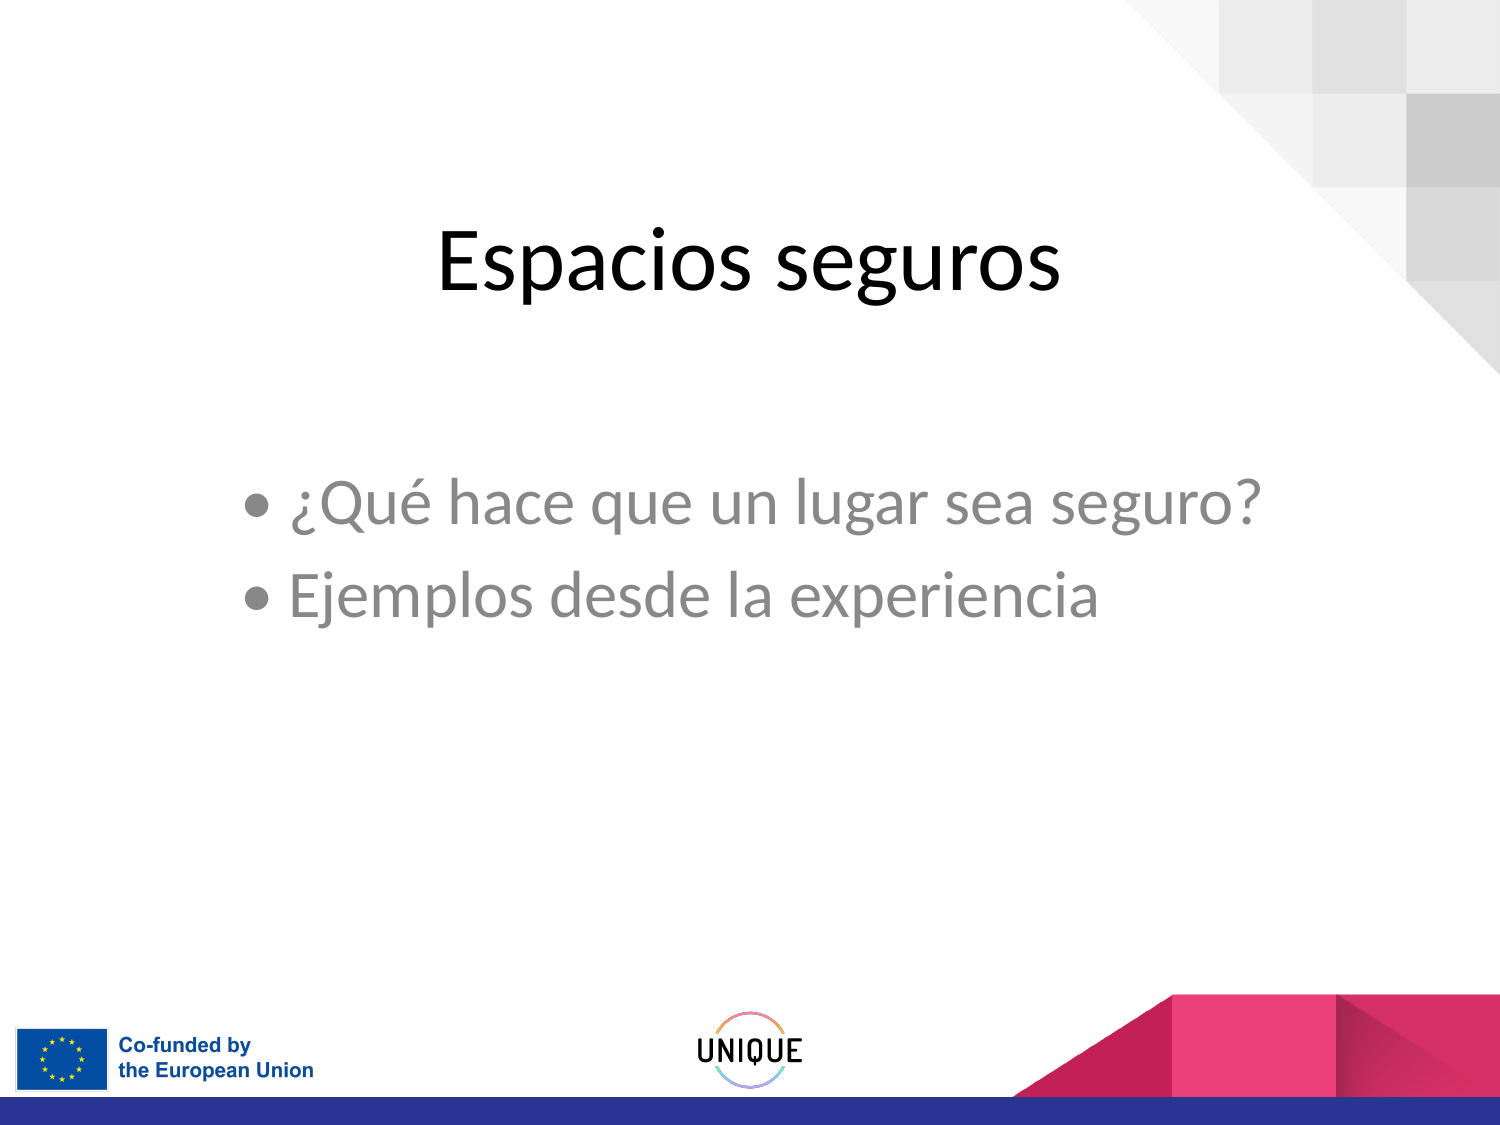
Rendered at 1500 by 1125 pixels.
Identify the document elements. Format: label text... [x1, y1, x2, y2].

picture [0, 993, 1500, 1125]
picture [1125, 0, 1500, 375]
title Espacios seguros [112, 132, 1388, 375]
subtitle • ¿Qué hace que un lugar sea seguro? • Ejemplos desde la experiencia [225, 450, 1334, 738]
